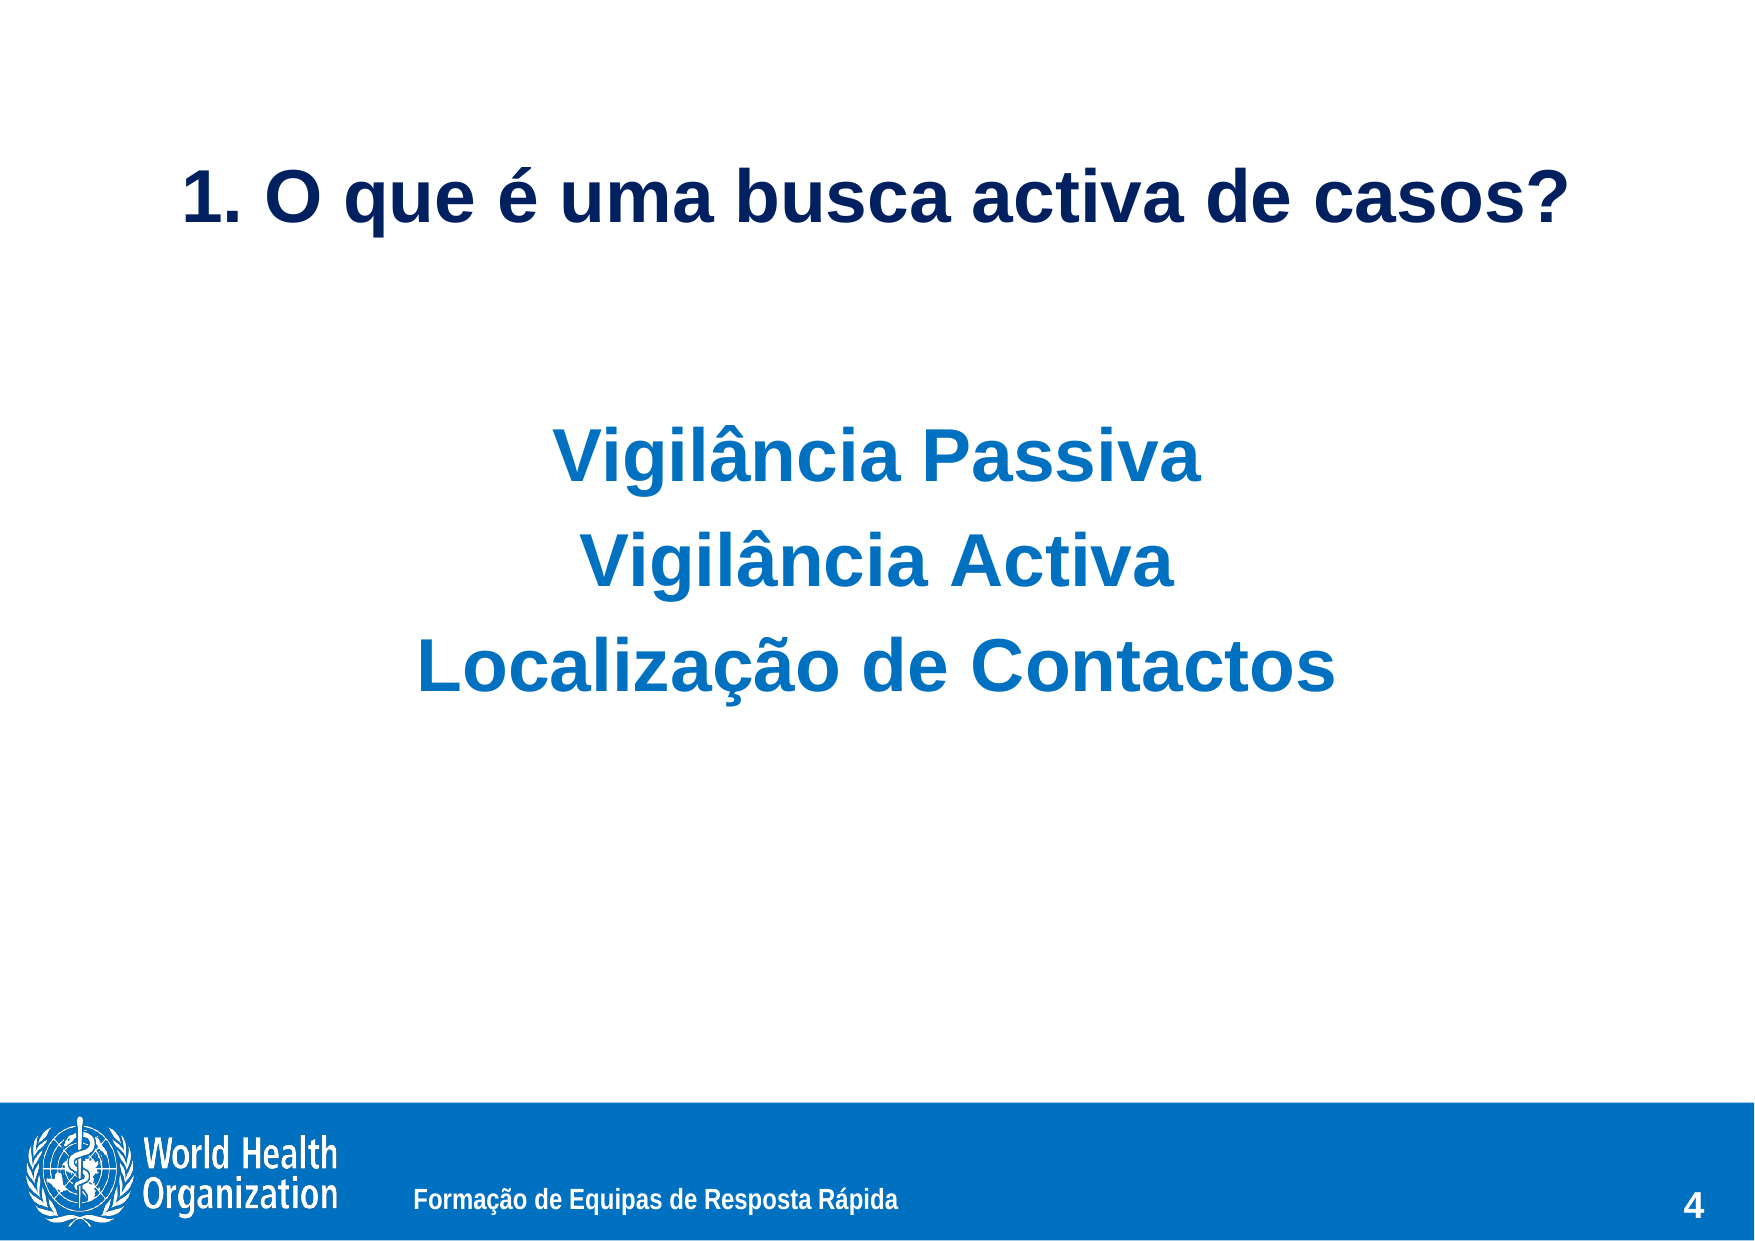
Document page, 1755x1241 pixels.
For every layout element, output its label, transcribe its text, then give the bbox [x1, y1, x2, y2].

list Vigilância Passiva Vigilância Activa Localização de Contactos [87, 312, 1667, 755]
picture [25, 1116, 337, 1227]
title 1. O que é uma busca activa de casos? [87, 109, 1667, 312]
